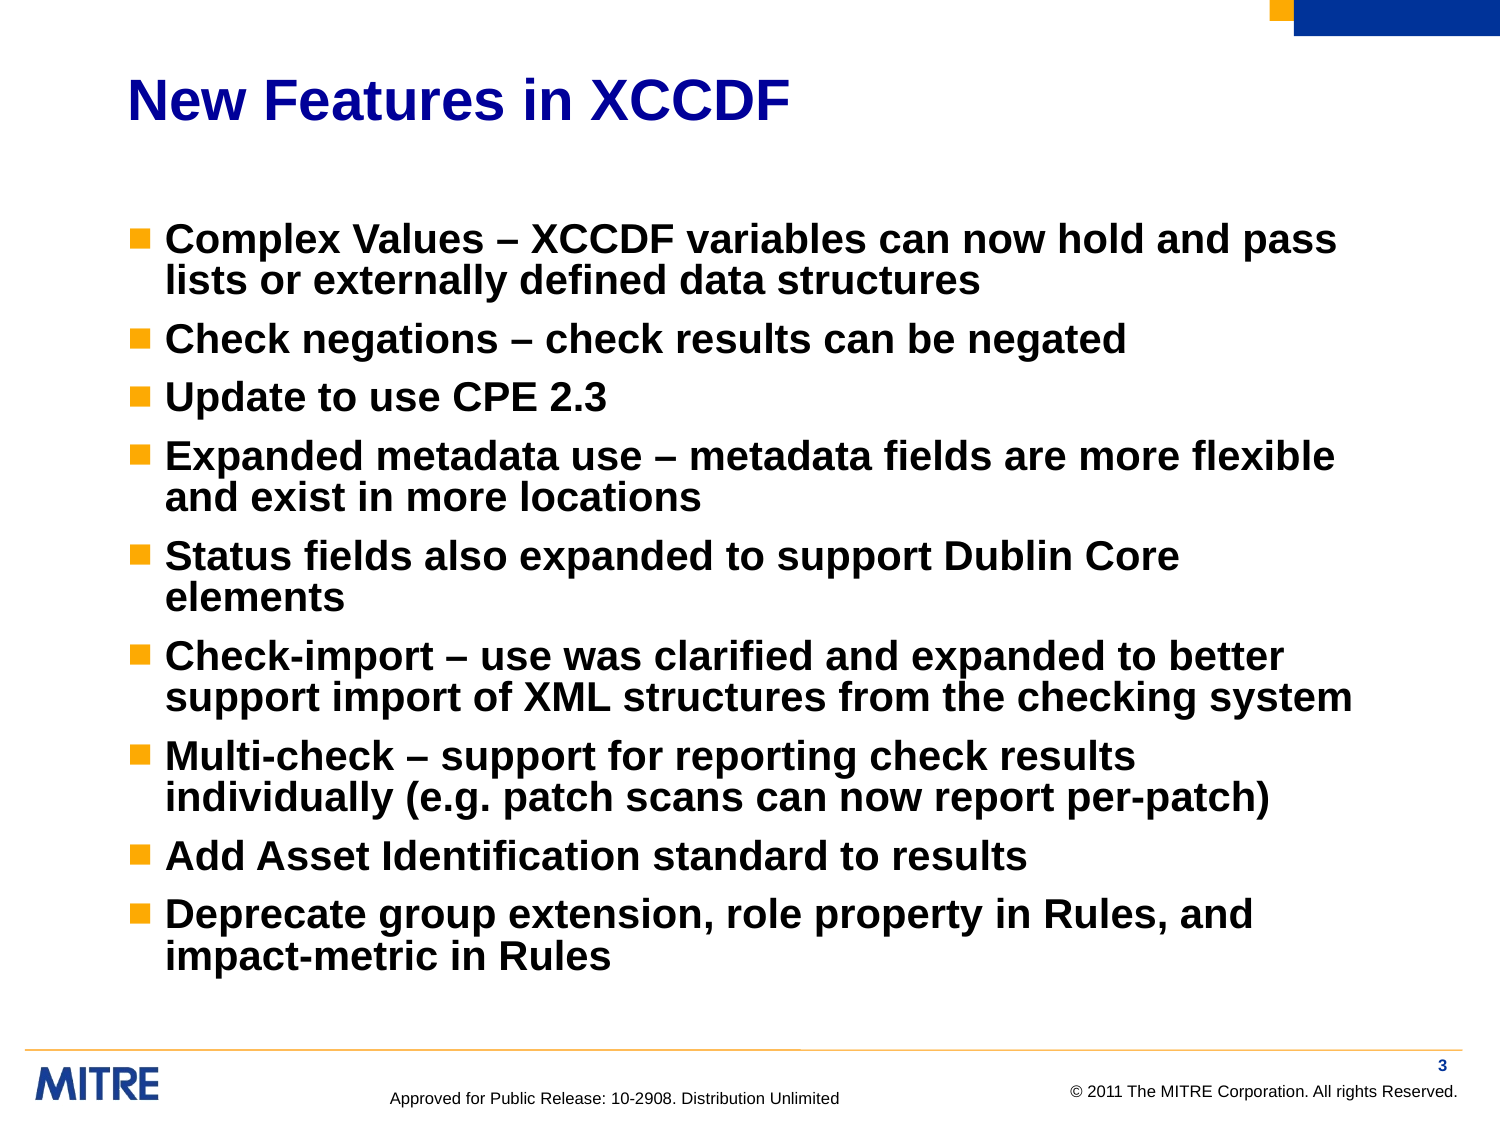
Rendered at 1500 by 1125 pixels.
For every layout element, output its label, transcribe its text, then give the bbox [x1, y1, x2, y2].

list Complex Values – XCCDF variables can now hold and pass lists or externally defined data structures Check negations – check results can be negated Update to use CPE 2.3 Expanded metadata use – metadata fields are more flexible and exist in more locations Status fields also expanded to support Dublin Core elements Check-import – use was clarified and expanded to better support import of XML structures from the checking system Multi-check – support for reporting check results individually (e.g. patch scans can now report per-patch) Add Asset Identification standard to results Deprecate group extension, role property in Rules, and impact-metric in Rules [112, 212, 1376, 1002]
slide_number 3 [1374, 1049, 1463, 1076]
title New Features in XCCDF [112, 62, 1288, 151]
picture [30, 1064, 163, 1106]
